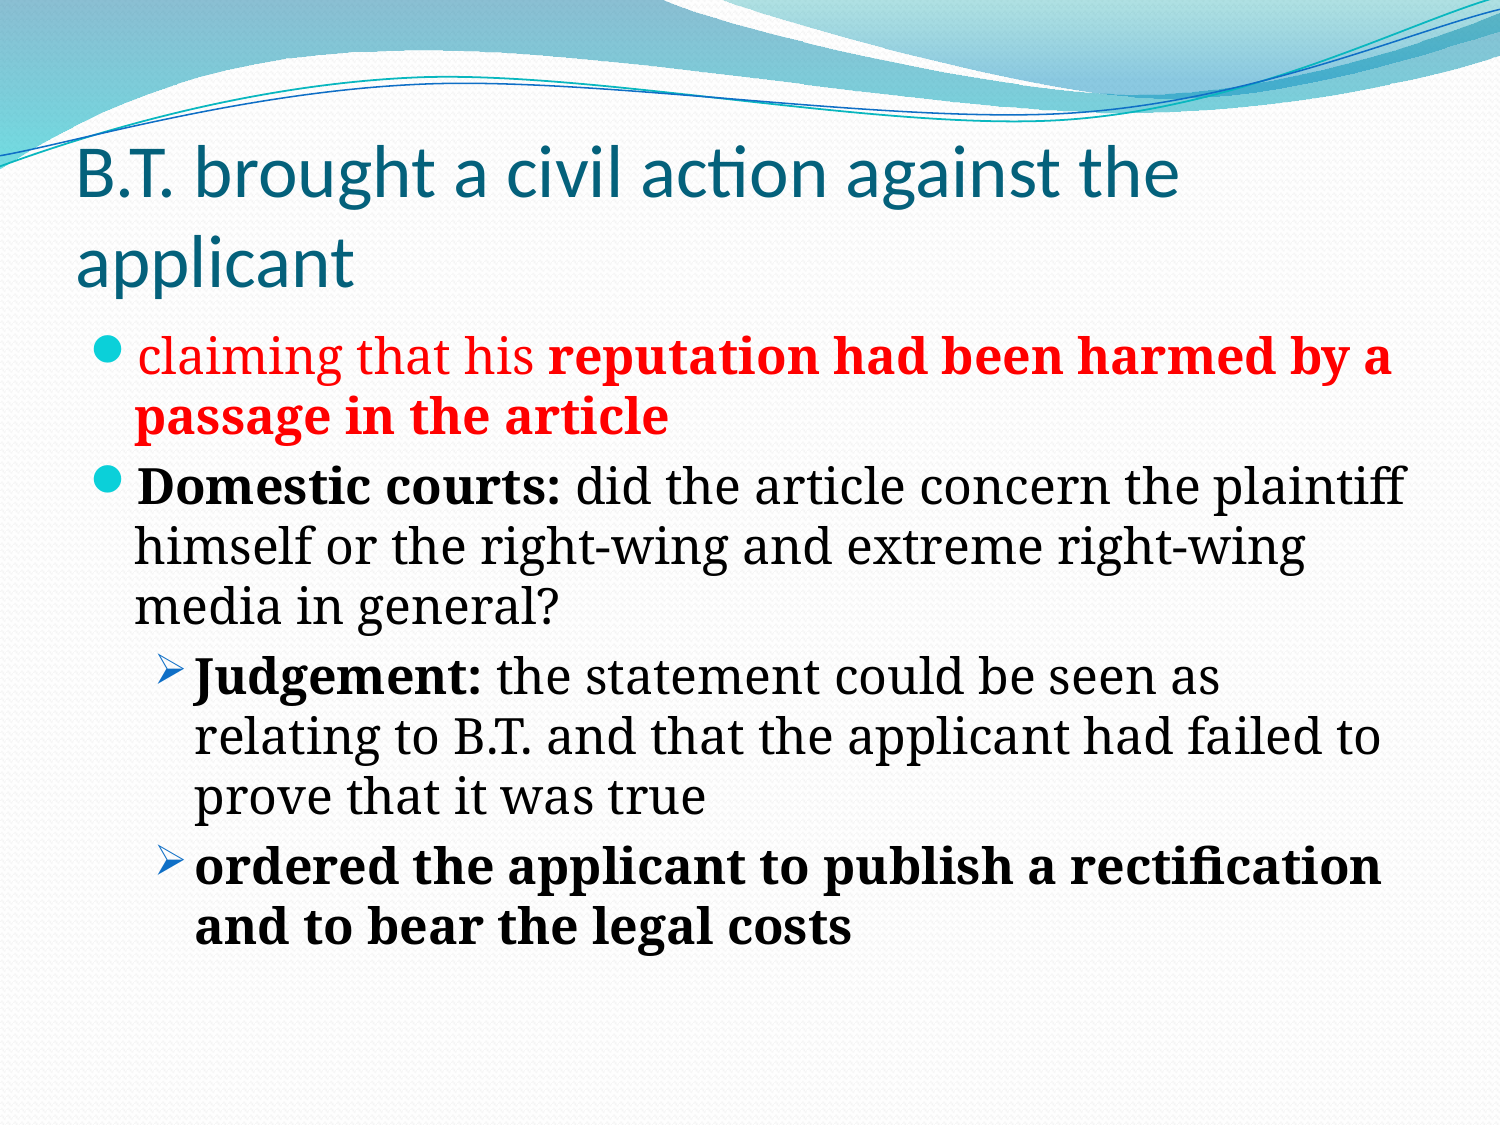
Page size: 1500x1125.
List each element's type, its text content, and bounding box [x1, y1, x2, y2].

list claiming that his reputation had been harmed by a passage in the article Domestic courts: did the article concern the plaintiff himself or the right-wing and extreme right-wing media in general? Judgement: the statement could be seen as relating to B.T. and that the applicant had failed to prove that it was true ordered the applicant to publish a rectification and to bear the legal costs [75, 317, 1425, 1038]
title B.T. brought a civil action against the applicant [75, 115, 1425, 303]
